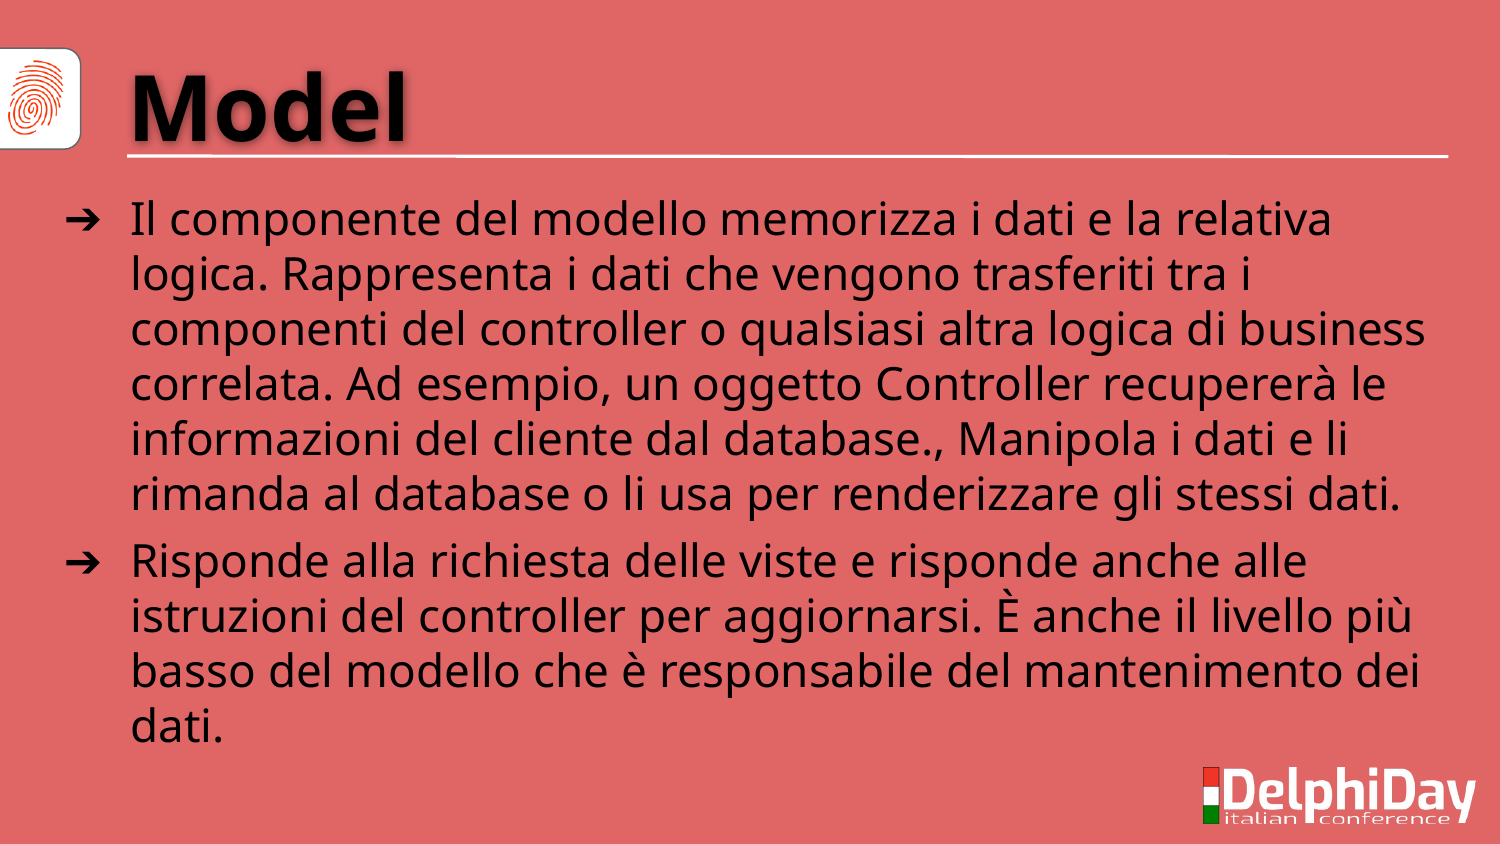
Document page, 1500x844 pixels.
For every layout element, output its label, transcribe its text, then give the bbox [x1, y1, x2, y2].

picture [1203, 767, 1476, 824]
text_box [0, 47, 81, 150]
list Il componente del modello memorizza i dati e la relativa logica. Rappresenta i dati che vengono trasferiti tra i componenti del controller o qualsiasi altra logica di business correlata. Ad esempio, un oggetto Controller recupererà le informazioni del cliente dal database., Manipola i dati e li rimanda al database o li usa per renderizzare gli stessi dati. Risponde alla richiesta delle viste e risponde anche alle istruzioni del controller per aggiornarsi. È anche il livello più basso del modello che è responsabile del mantenimento dei dati. [40, 174, 1464, 808]
title Model [112, 33, 1463, 175]
